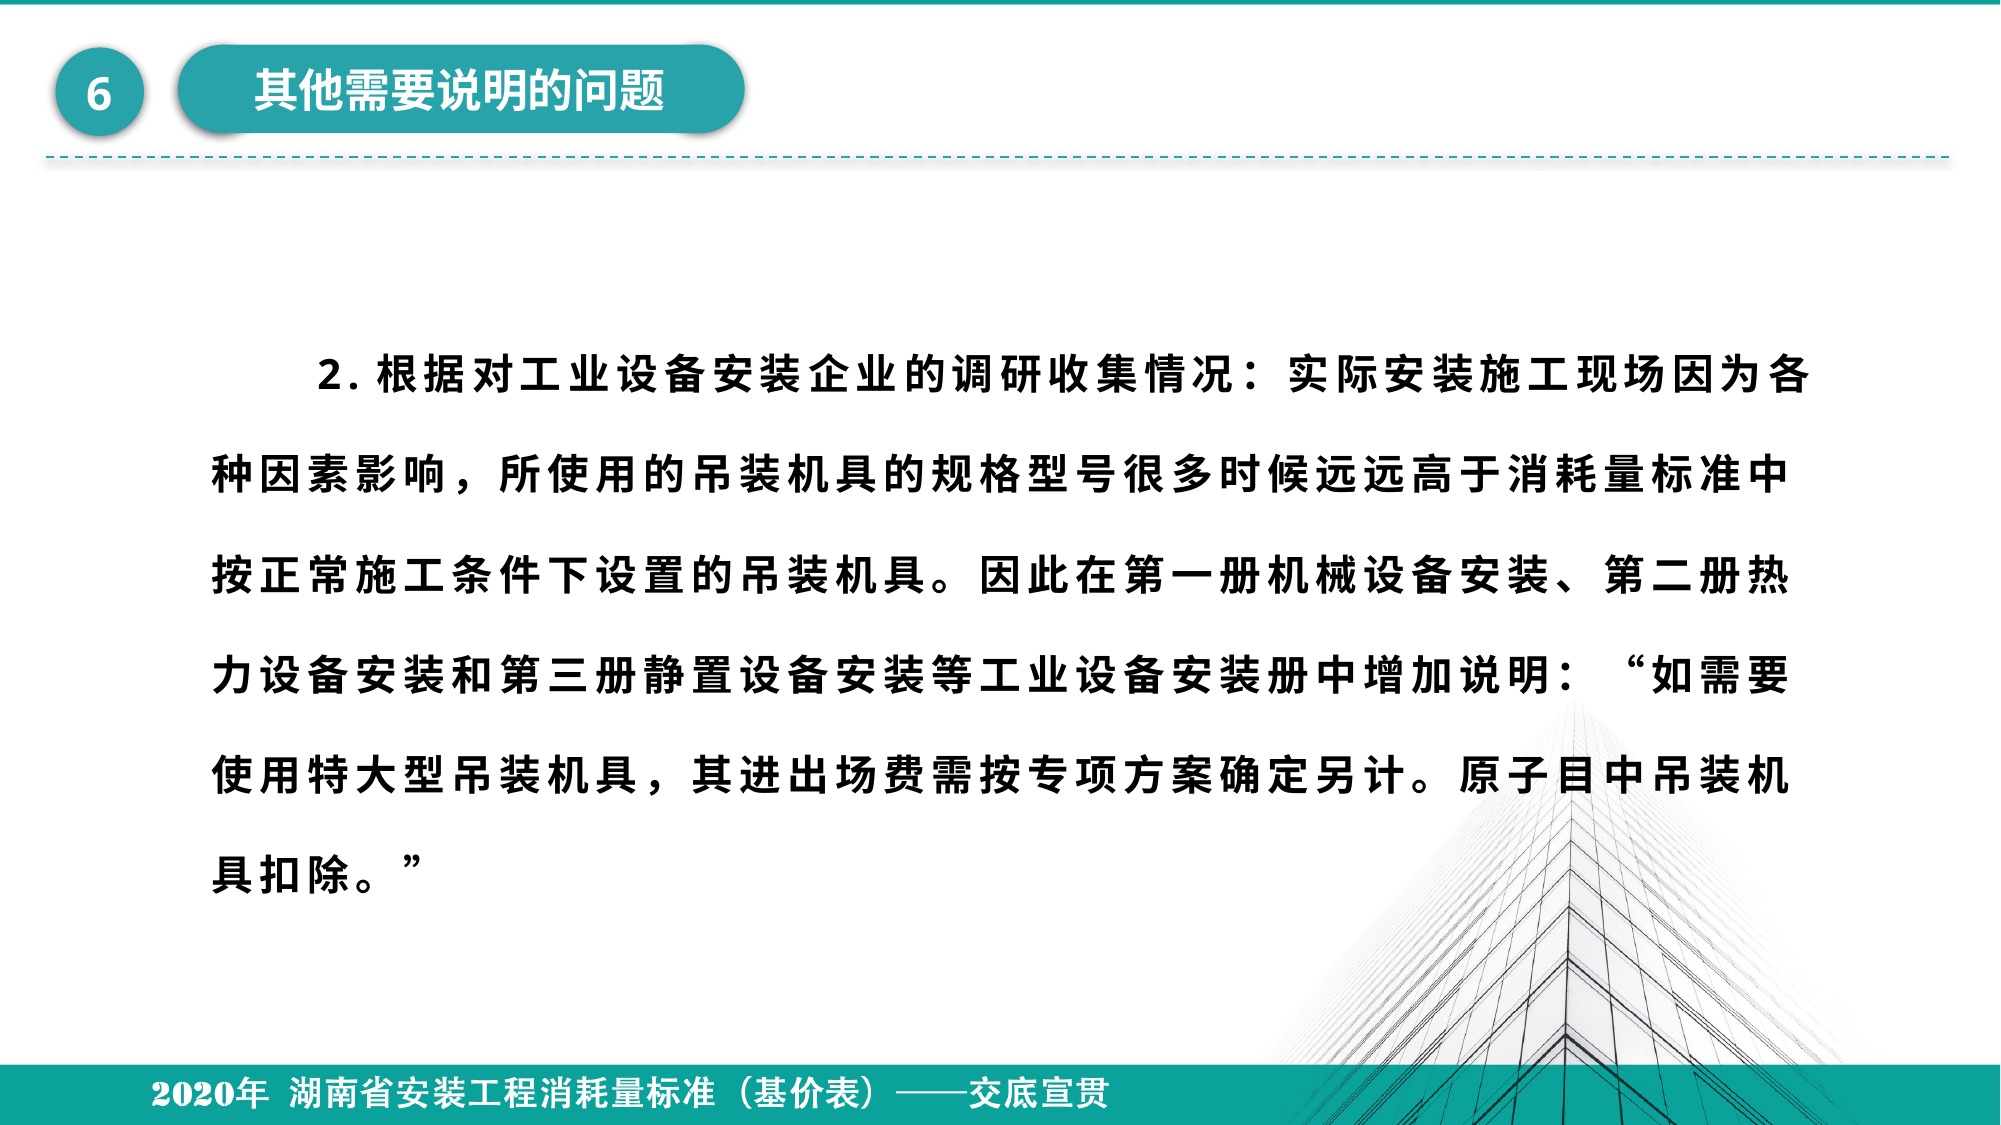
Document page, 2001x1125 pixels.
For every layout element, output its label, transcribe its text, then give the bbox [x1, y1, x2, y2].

slide_number [1918, 0, 2000, 52]
title 2.根据对工业设备安装企业的调研收集情况：实际安装施工现场因为各种因素影响，所使用的吊装机具的规格型号很多时候远远高于消耗量标准中按正常施工条件下设置的吊装机具。因此在第一册机械设备安装、第二册热力设备安装和第三册静置设备安装等工业设备安装册中增加说明：“如需要使用特大型吊装机具，其进出场费需按专项方案确定另计。原子目中吊装机具扣除。” [196, 252, 1832, 907]
picture [0, 0, 2001, 1125]
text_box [45, 44, 1955, 158]
